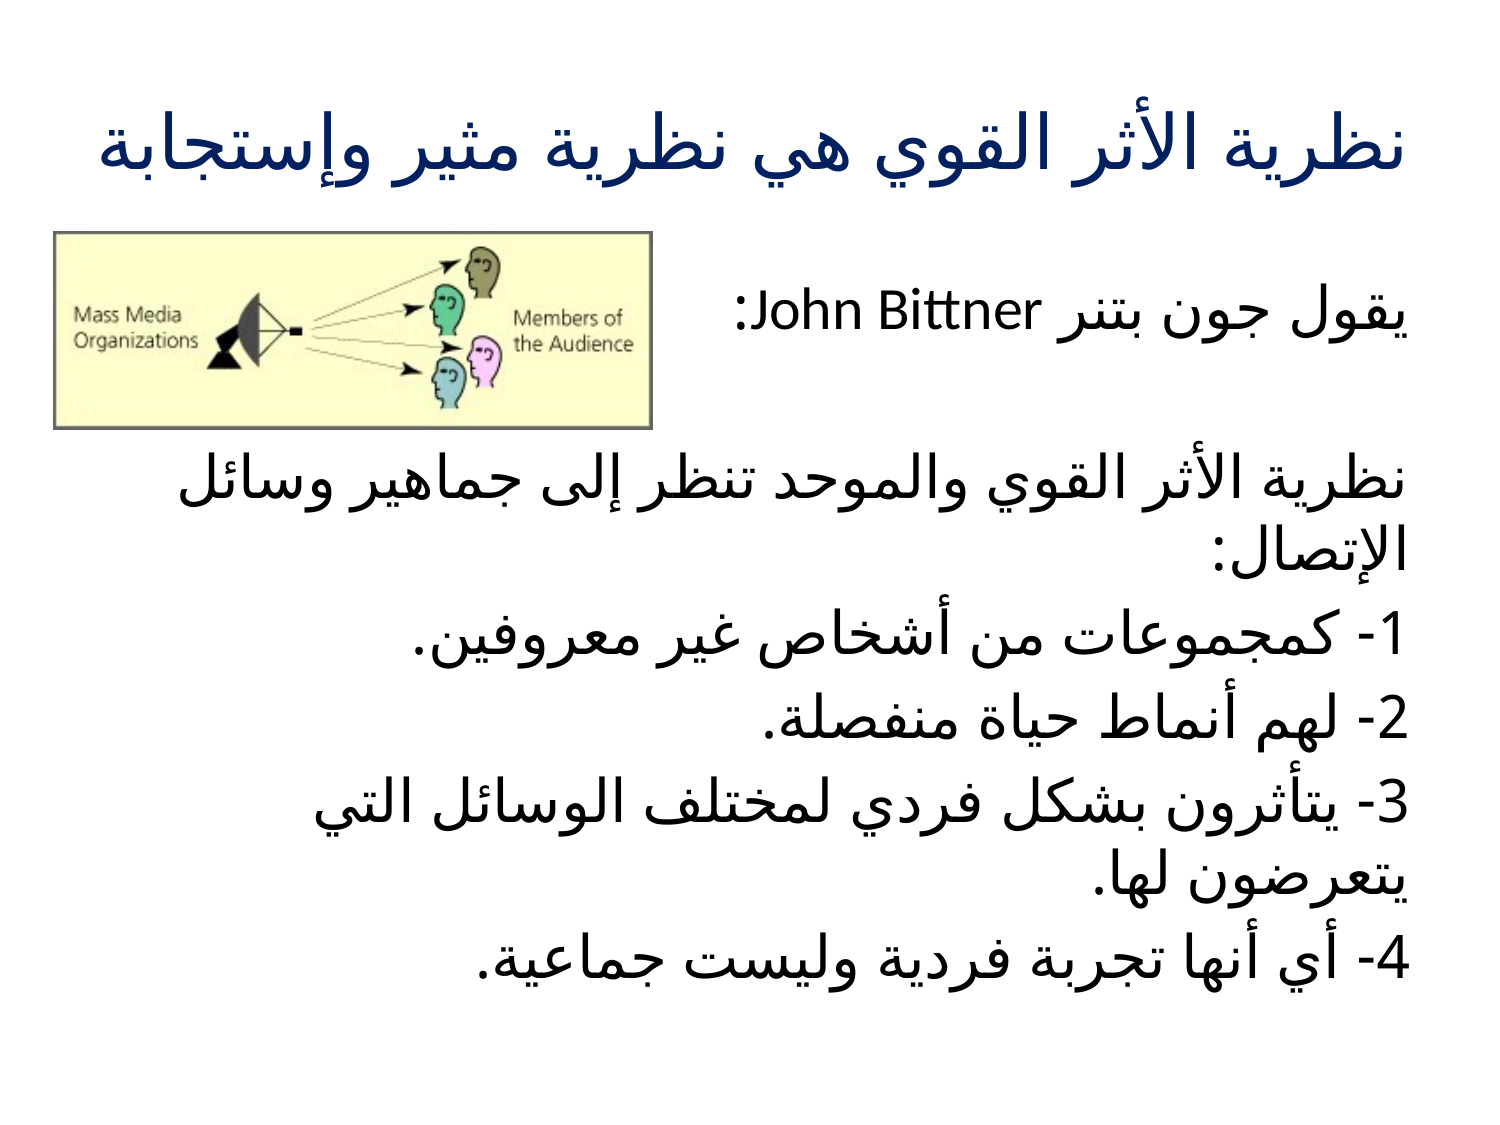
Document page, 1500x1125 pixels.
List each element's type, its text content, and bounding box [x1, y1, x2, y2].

title نظرية الأثر القوي هي نظرية مثير وإستجابة [75, 45, 1425, 233]
picture [52, 231, 653, 430]
list يقول جون بتنر John Bittner: نظرية الأثر القوي والموحد تنظر إلى جماهير وسائل الإتصال: 1- كمجموعات من أشخاص غير معروفين. 2- لهم أنماط حياة منفصلة. 3- يتأثرون بشكل فردي لمختلف الوسائل التي يتعرضون لها. 4- أي أنها تجربة فردية وليست جماعية. [75, 262, 1425, 1005]
